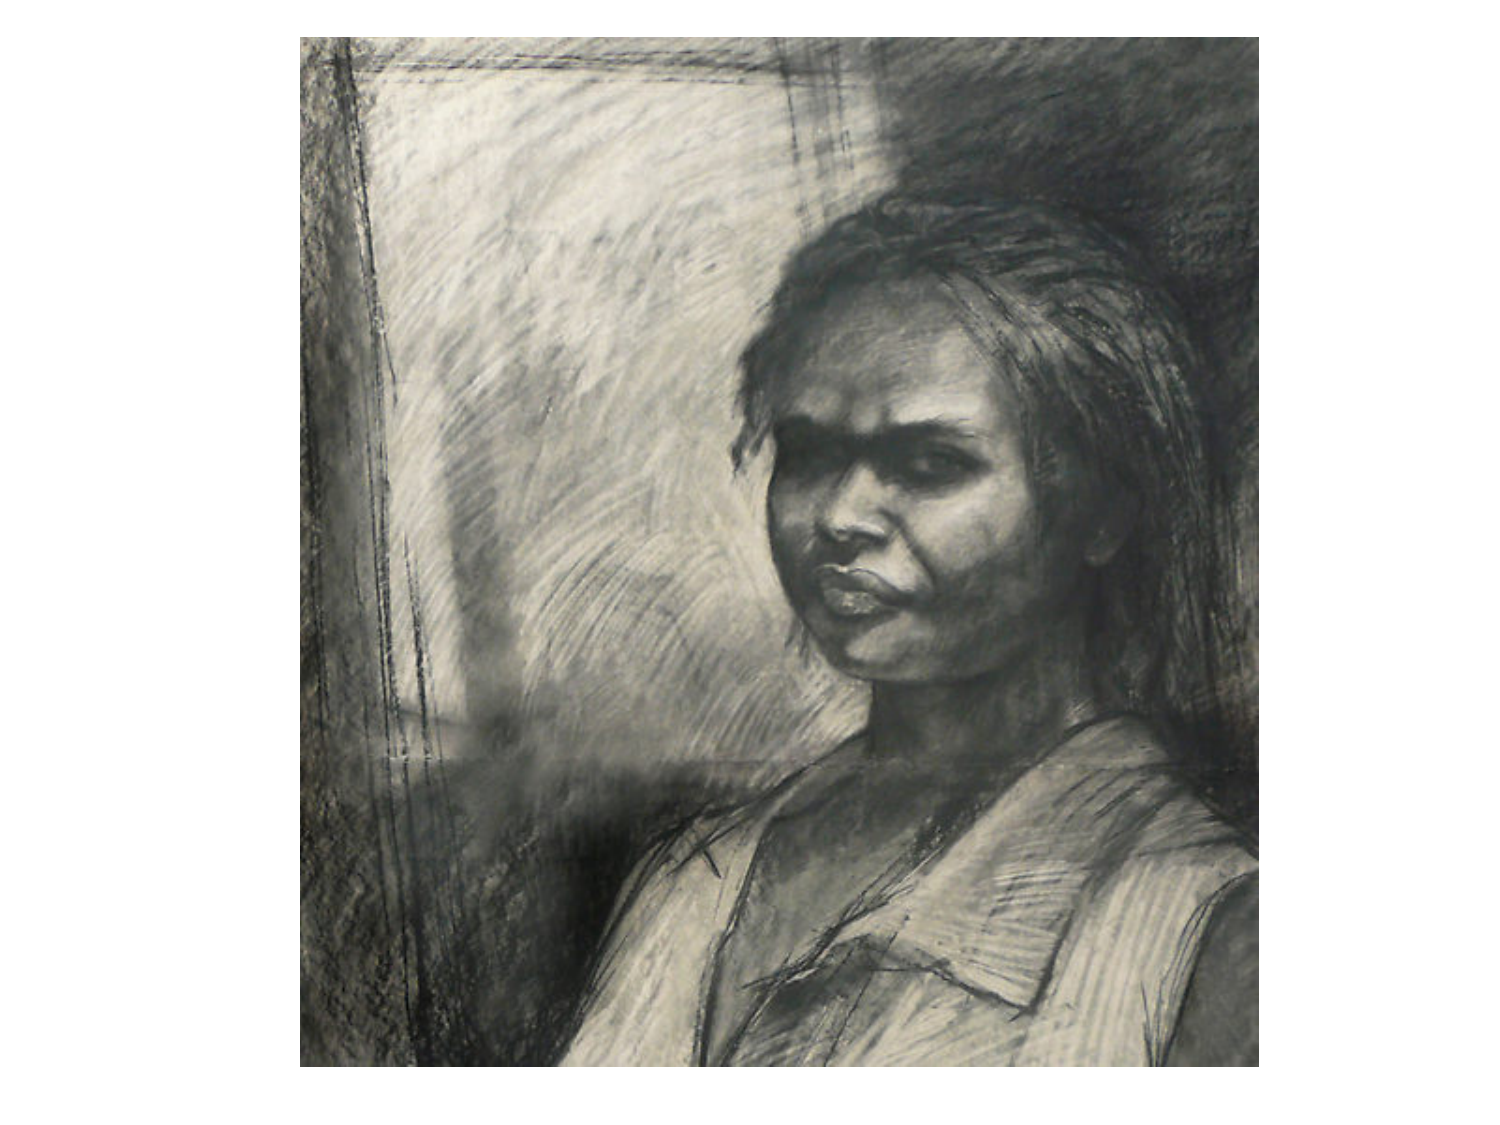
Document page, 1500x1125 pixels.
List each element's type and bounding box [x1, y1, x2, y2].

picture [299, 37, 1259, 1067]
